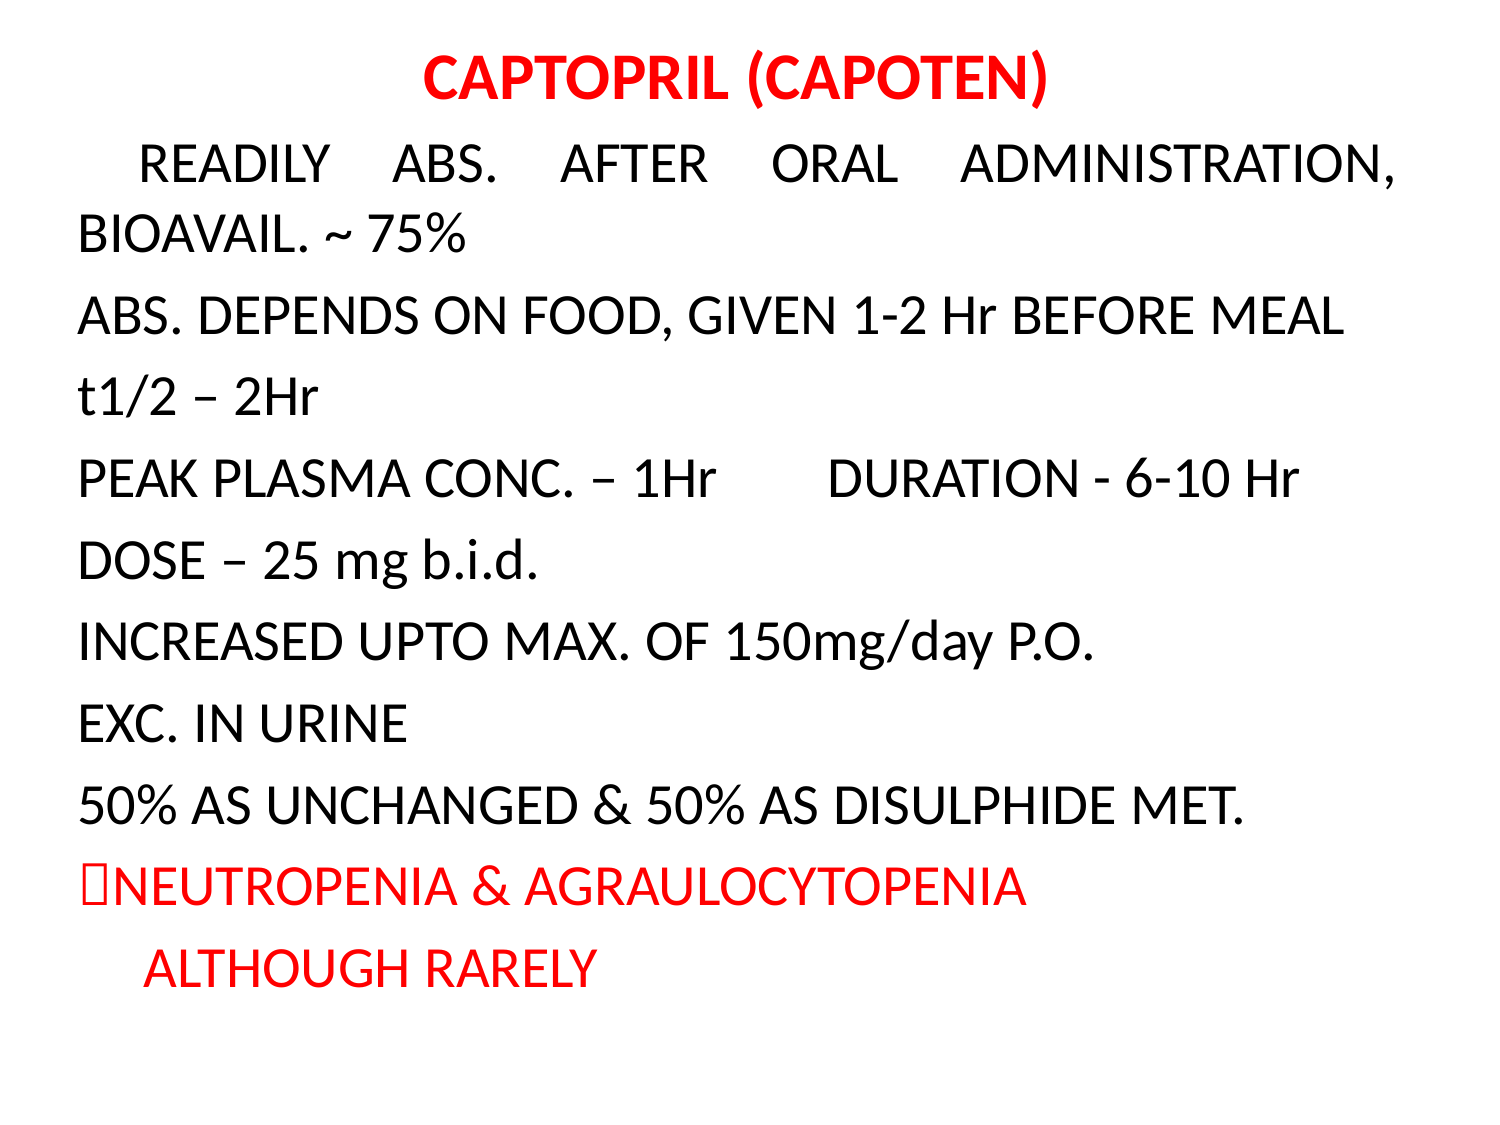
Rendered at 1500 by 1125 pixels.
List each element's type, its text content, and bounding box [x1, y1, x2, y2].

list CAPTOPRIL (CAPOTEN) READILY ABS. AFTER ORAL ADMINISTRATION, BIOAVAIL. ~ 75% ABS. DEPENDS ON FOOD, GIVEN 1-2 Hr BEFORE MEAL t1/2 – 2Hr PEAK PLASMA CONC. – 1Hr DURATION - 6-10 Hr DOSE – 25 mg b.i.d. INCREASED UPTO MAX. OF 150mg/day P.O. EXC. IN URINE 50% AS UNCHANGED & 50% AS DISULPHIDE MET. NEUTROPENIA & AGRAULOCYTOPENIA ALTHOUGH RARELY [62, 24, 1413, 1050]
